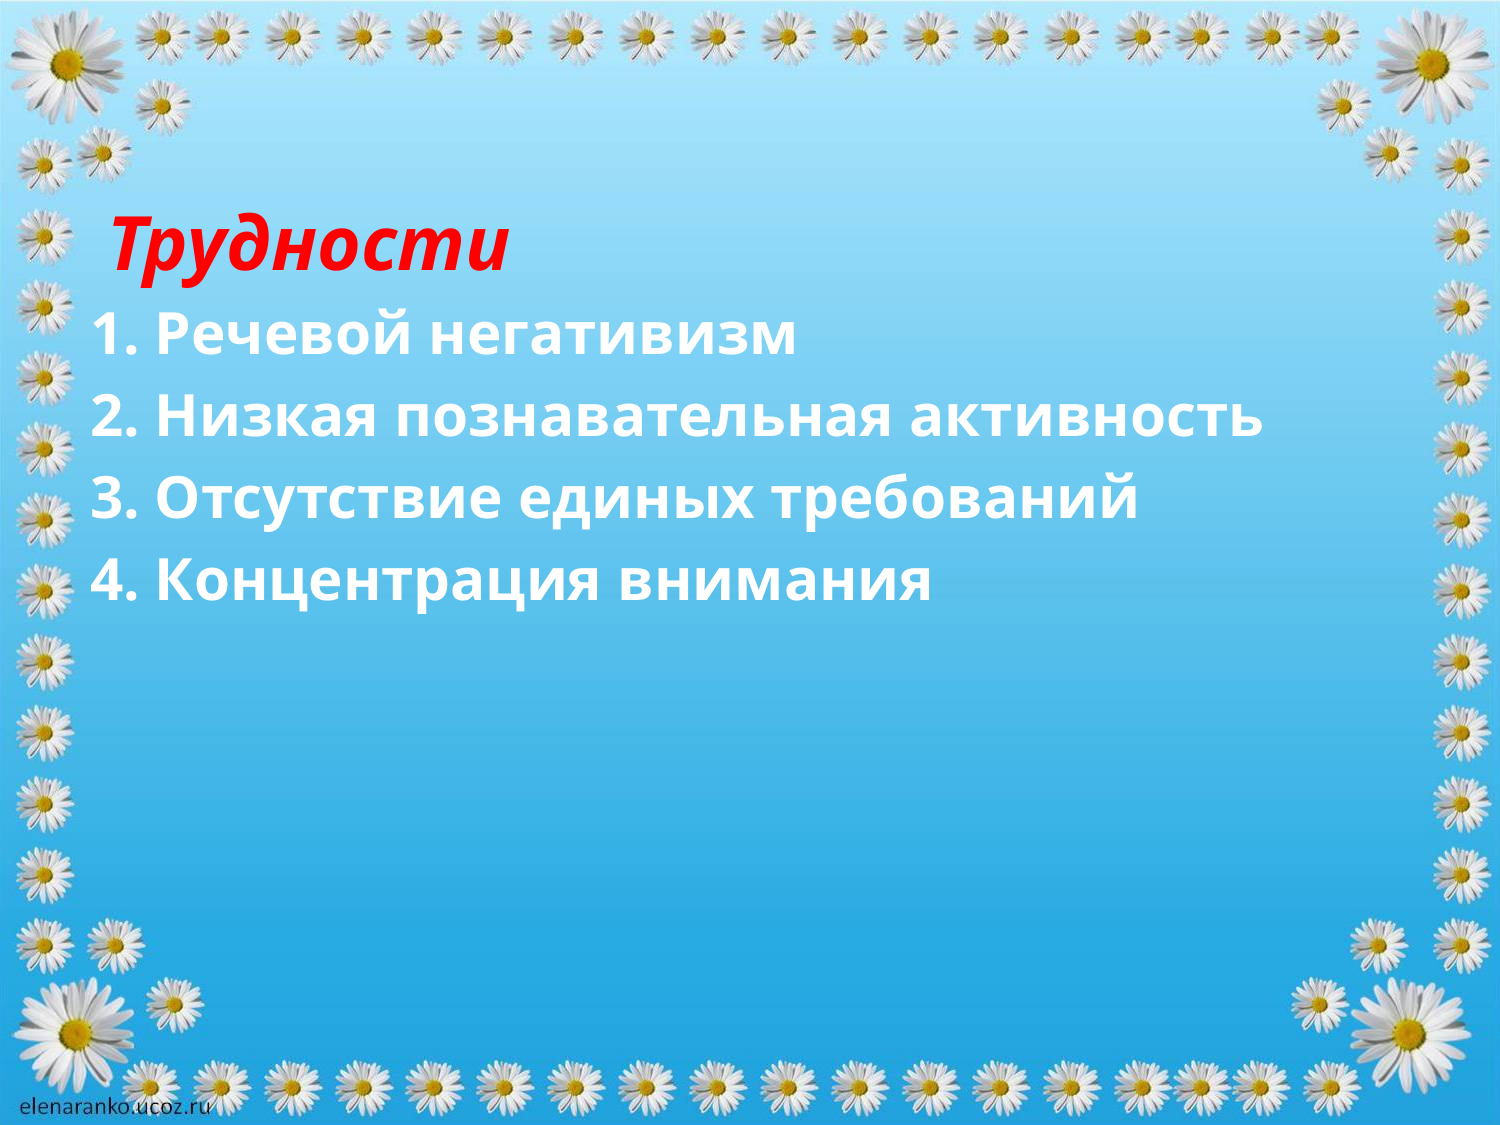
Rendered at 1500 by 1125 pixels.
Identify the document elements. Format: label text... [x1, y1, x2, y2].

list Трудности 1. Речевой негативизм 2. Низкая познавательная активность 3. Отсутствие единых требований 4. Концентрация внимания [75, 187, 1425, 1005]
picture [0, 0, 1500, 1125]
